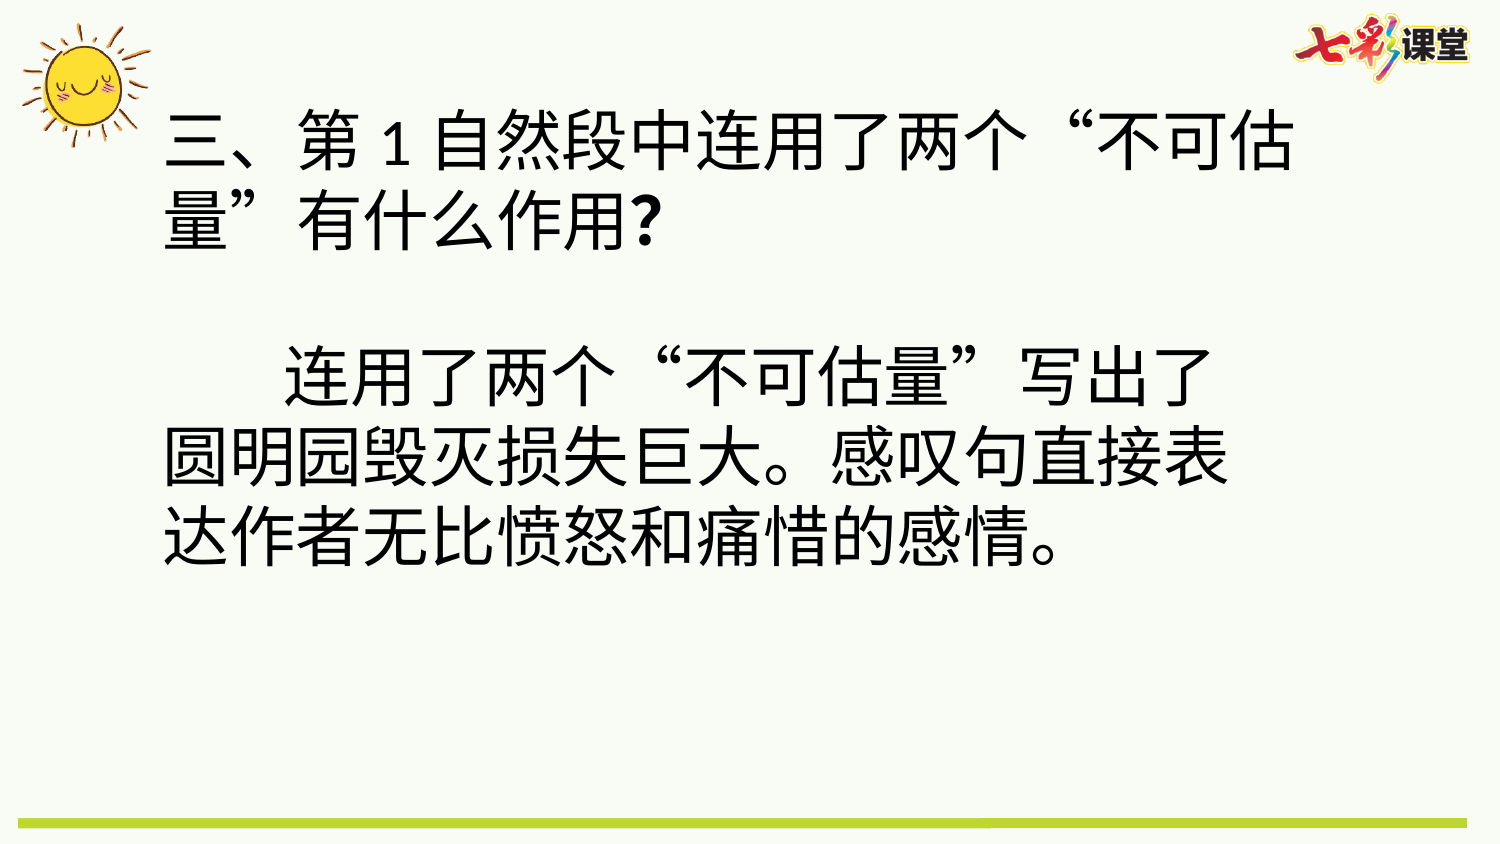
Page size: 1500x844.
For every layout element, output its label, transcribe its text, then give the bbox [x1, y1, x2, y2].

picture [0, 0, 173, 172]
text_box 连用了两个“不可估量”写出了圆明园毁灭损失巨大。感叹句直接表达作者无比愤怒和痛惜的感情。 [147, 327, 1260, 582]
picture [18, 771, 1467, 844]
picture [1291, 9, 1472, 87]
text_box 三、第1自然段中连用了两个“不可估量”有什么作用？ [147, 91, 1329, 266]
